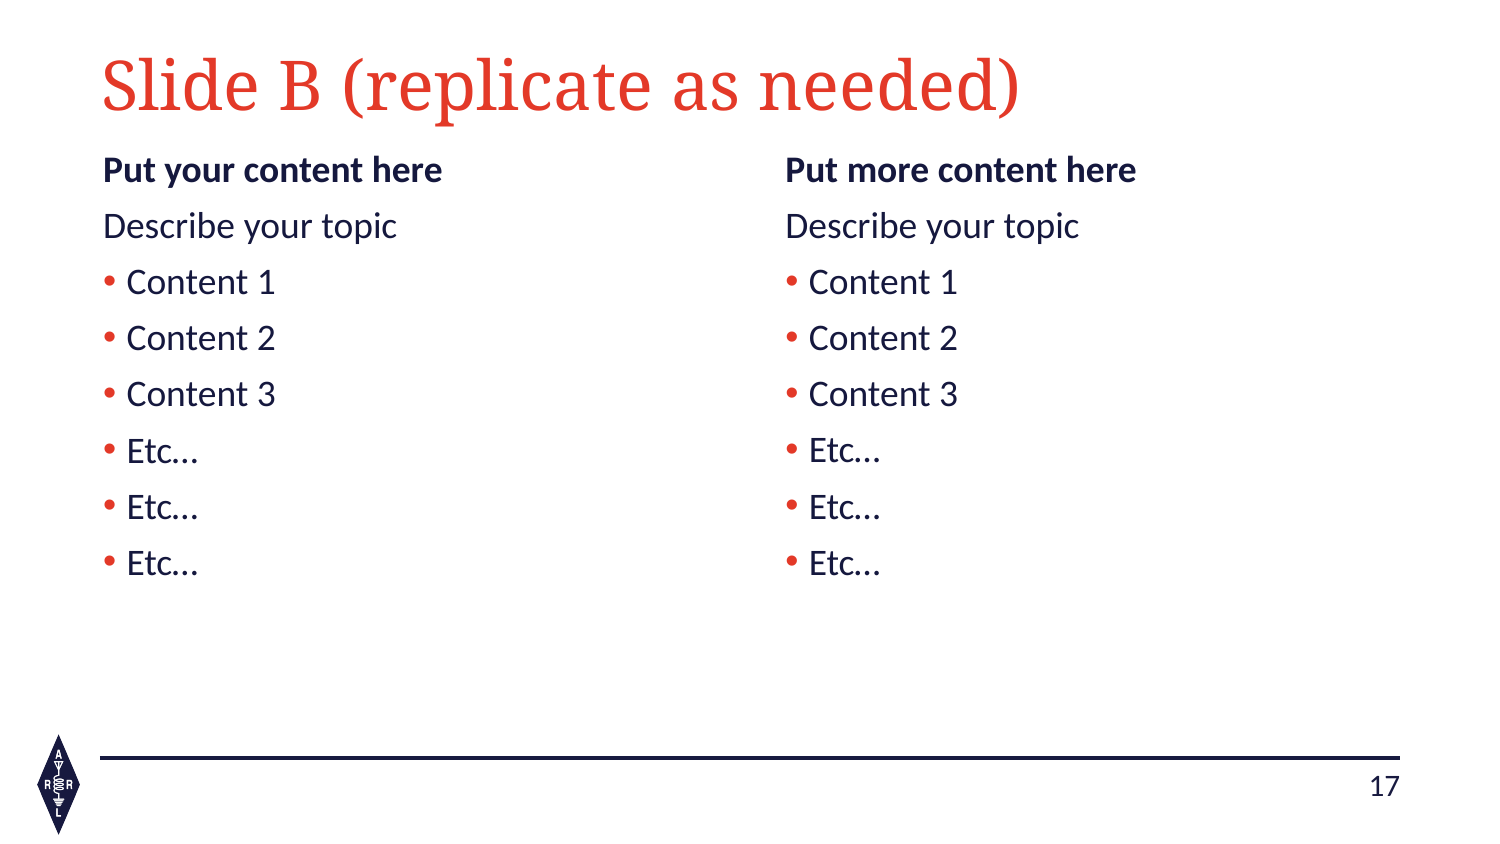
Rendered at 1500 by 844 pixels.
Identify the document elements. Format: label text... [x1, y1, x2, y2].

slide_number 17 [1302, 761, 1400, 807]
text_box Put more content here Describe your topic Content 1 Content 2 Content 3 Etc… Etc… Etc… [785, 144, 1400, 760]
picture [37, 734, 80, 835]
list Put your content here Describe your topic Content 1 Content 2 Content 3 Etc… Etc… Etc… [103, 144, 785, 760]
title Slide B (replicate as needed) [101, 44, 1402, 145]
